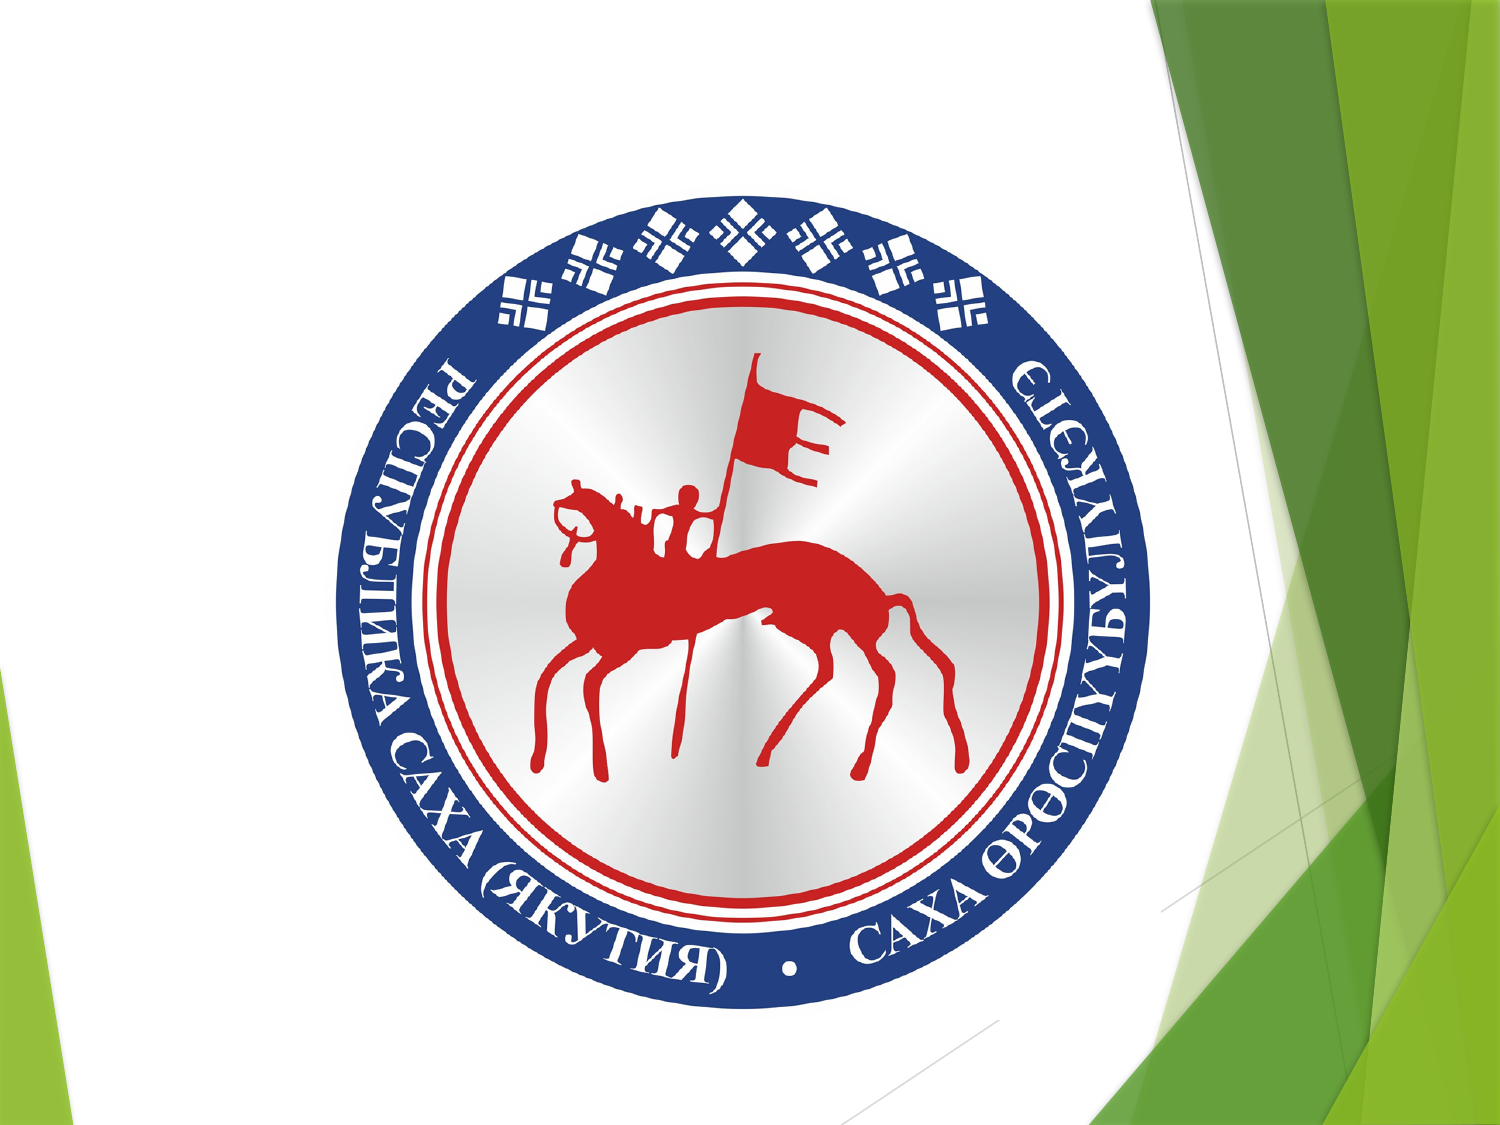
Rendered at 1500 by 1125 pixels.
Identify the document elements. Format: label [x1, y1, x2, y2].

picture [324, 183, 1161, 1021]
